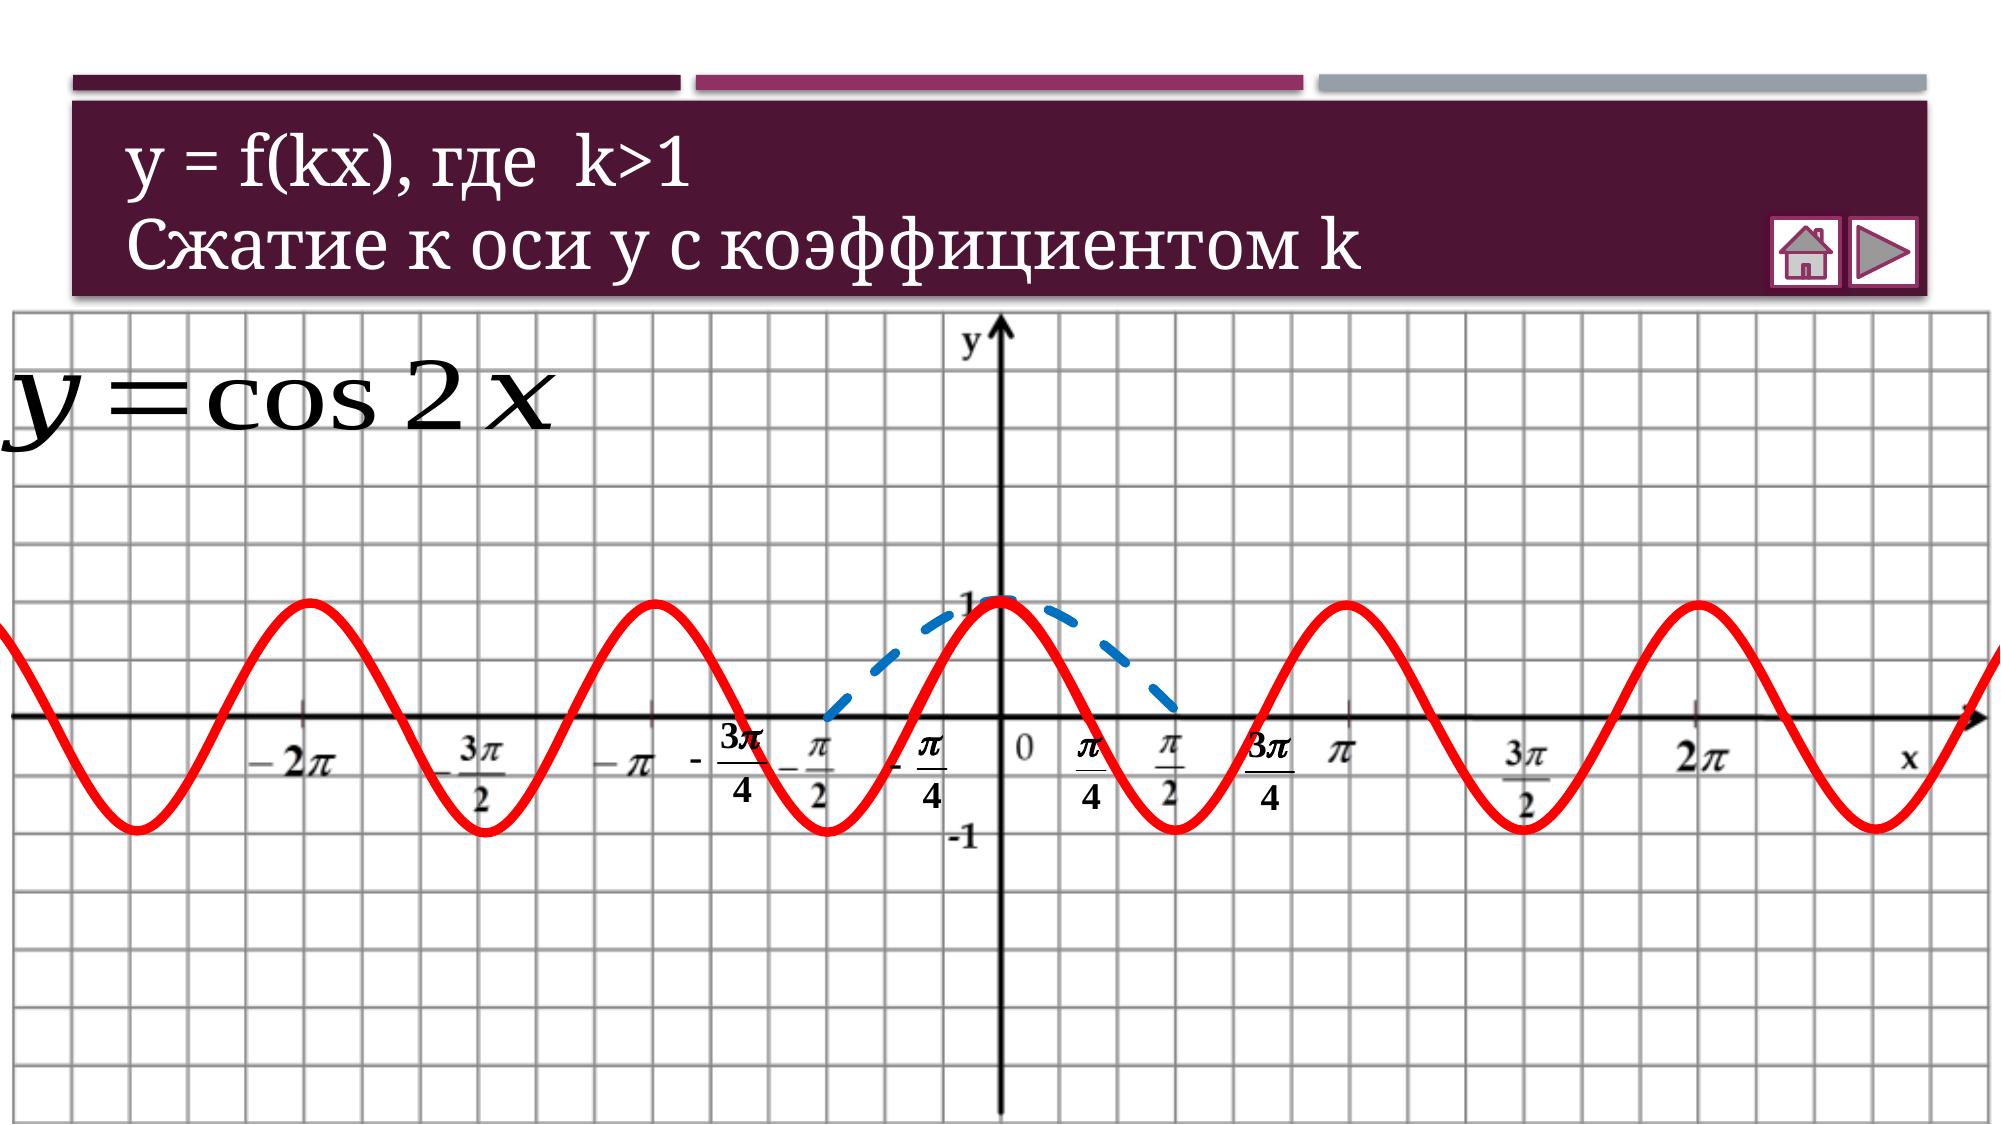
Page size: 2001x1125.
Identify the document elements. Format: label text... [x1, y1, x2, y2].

text_box [1850, 216, 1919, 284]
picture [10, 834, 2000, 1125]
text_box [0, 598, 2000, 834]
title y = f(kx), где k>1 Сжатие к оси у с коэффициентом k [110, 106, 1761, 284]
text_box [1770, 216, 1842, 284]
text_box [1238, 720, 1304, 820]
picture [10, 286, 2000, 598]
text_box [1069, 719, 1116, 819]
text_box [882, 718, 955, 818]
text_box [683, 711, 774, 811]
